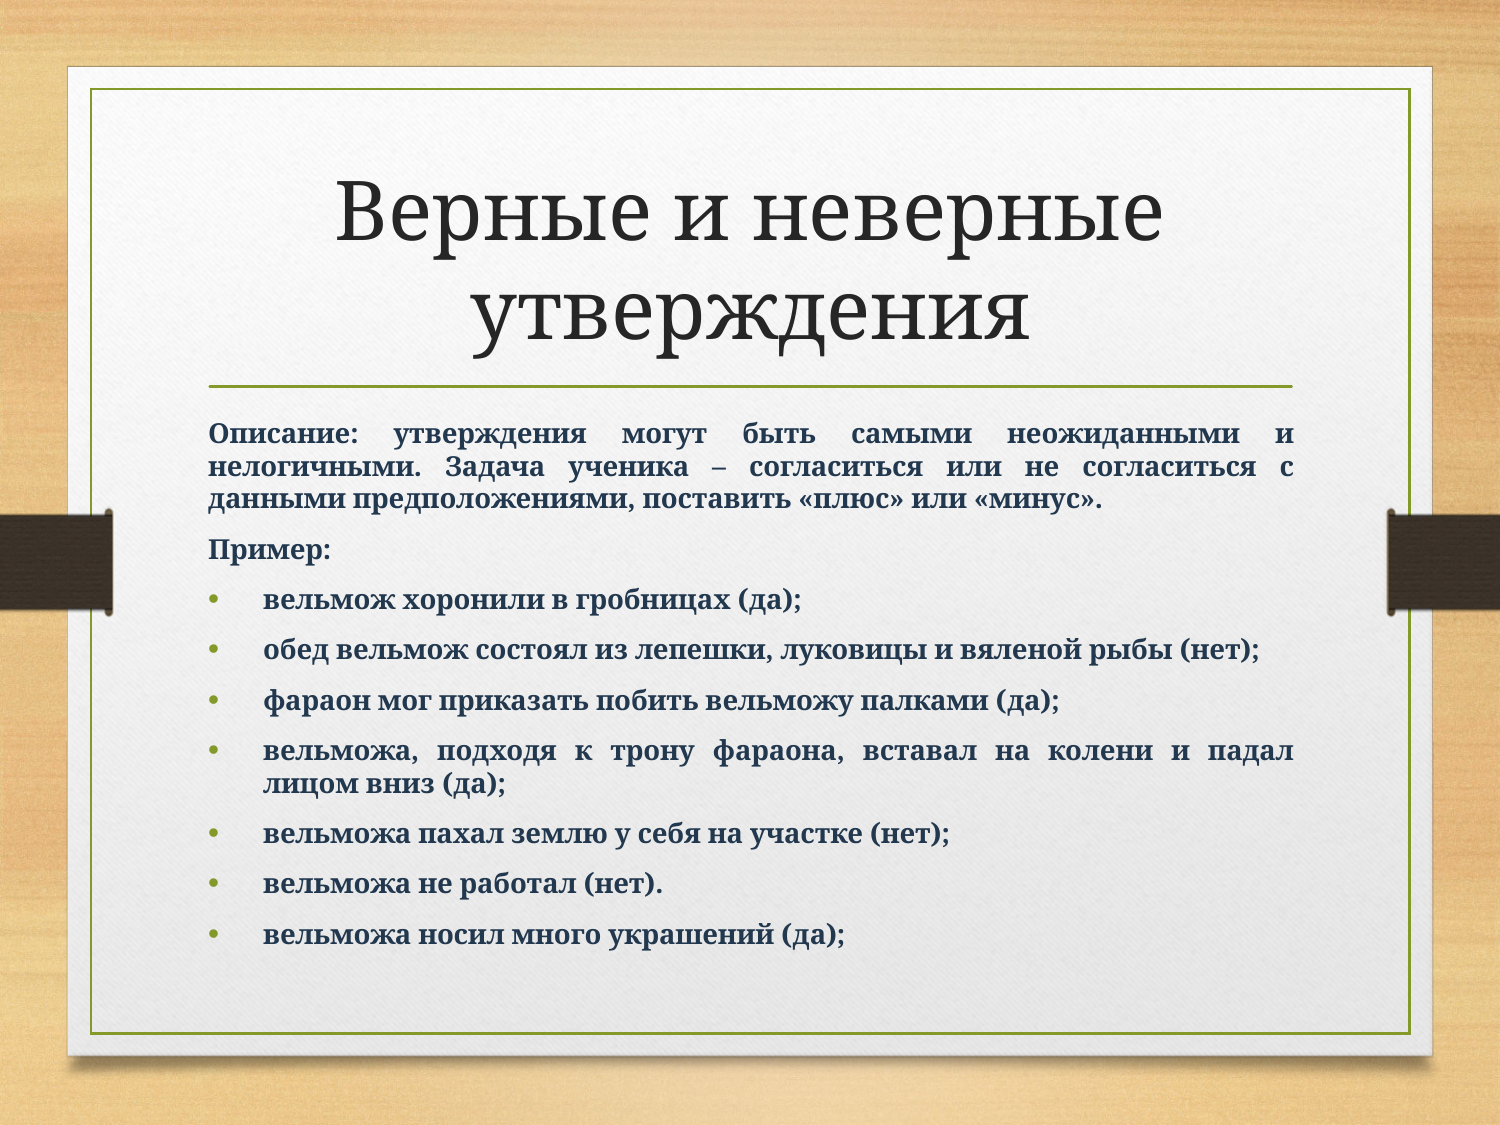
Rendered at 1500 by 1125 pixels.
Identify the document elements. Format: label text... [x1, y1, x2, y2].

list Описание: утверждения могут быть самыми неожиданными и нелогичными. Задача ученика – согласиться или не согласиться с данными предположениями, поставить «плюс» или «минус». Пример: вельмож хоронили в гробницах (да); обед вельмож состоял из лепешки, луковицы и вяленой рыбы (нет); фараон мог приказать побить вельможу палками (да); вельможа, подходя к трону фараона, вставал на колени и падал лицом вниз (да); вельможа пахал землю у себя на участке (нет); вельможа не работал (нет). вельможа носил много украшений (да); [193, 408, 1309, 974]
picture [0, 0, 1500, 1125]
title Верные и неверные утверждения [193, 150, 1309, 365]
